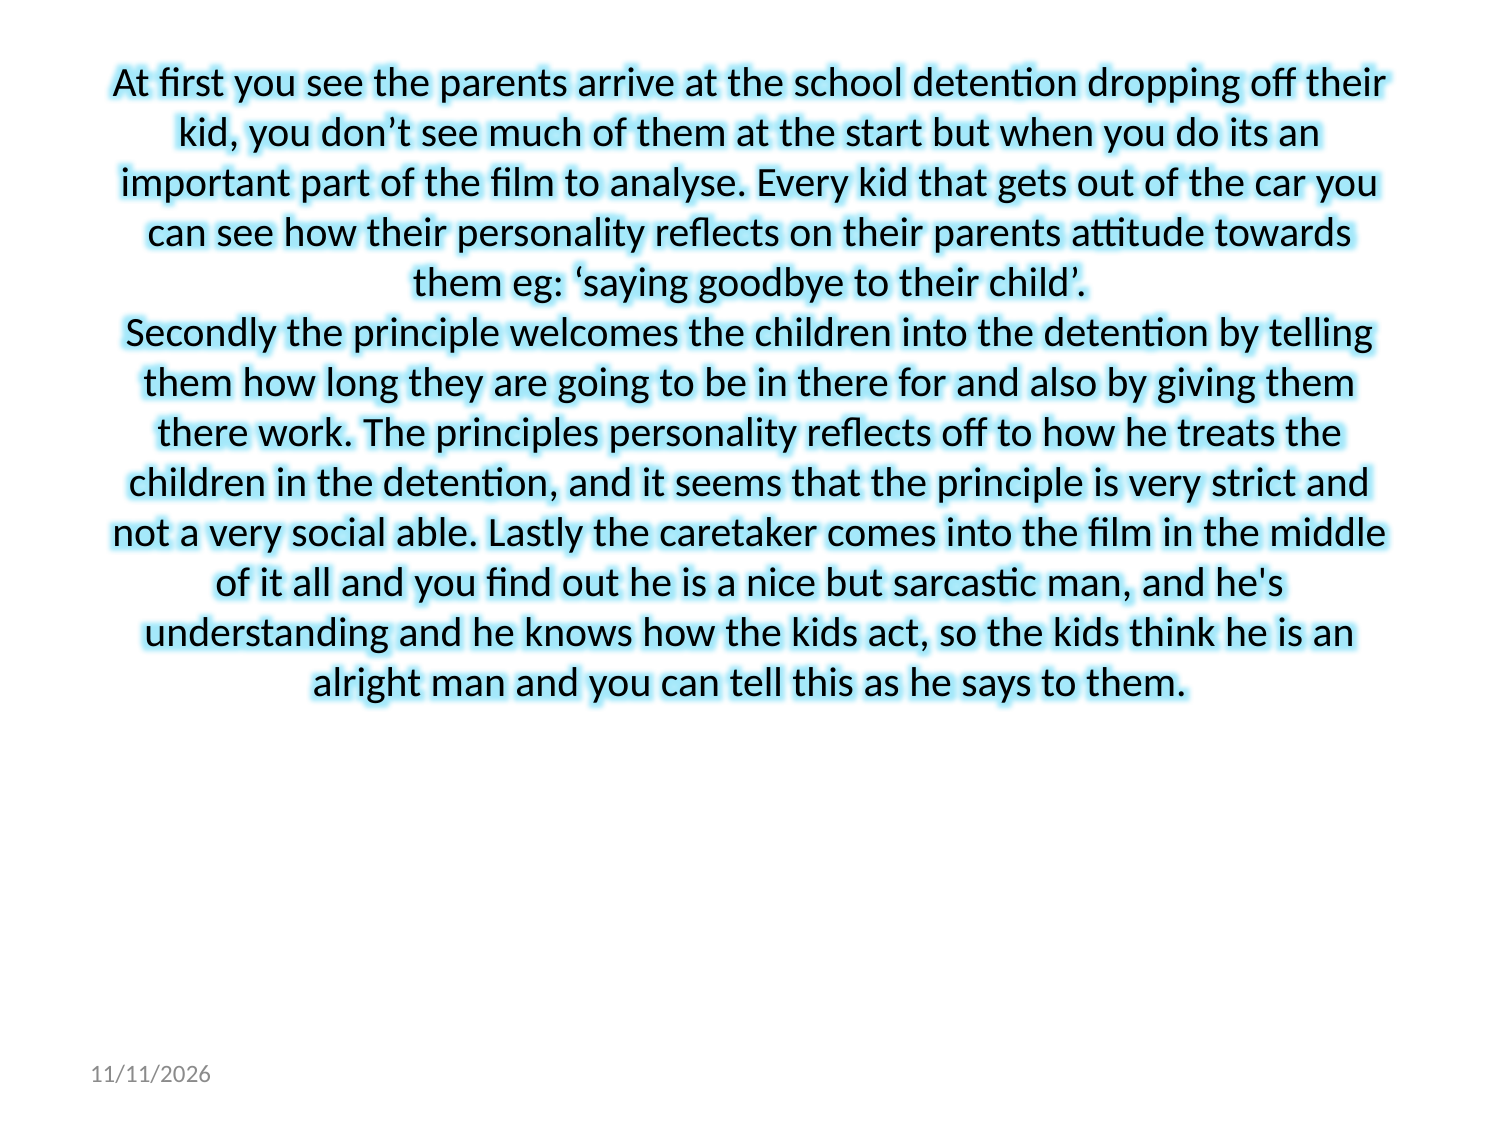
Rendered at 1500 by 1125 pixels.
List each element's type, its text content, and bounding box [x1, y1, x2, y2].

text_box At first you see the parents arrive at the school detention dropping off their kid, you don’t see much of them at the start but when you do its an important part of the film to analyse. Every kid that gets out of the car you can see how their personality reflects on their parents attitude towards them eg: ‘saying goodbye to their child’. Secondly the principle welcomes the children into the detention by telling them how long they are going to be in there for and also by giving them there work. The principles personality reflects off to how he treats the children in the detention, and it seems that the principle is very strict and not a very social able. Lastly the caretaker comes into the film in the middle of it all and you find out he is a nice but sarcastic man, and he's understanding and he knows how the kids act, so the kids think he is an alright man and you can tell this as he says to them. [93, 46, 1407, 712]
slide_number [75, 1042, 425, 1103]
